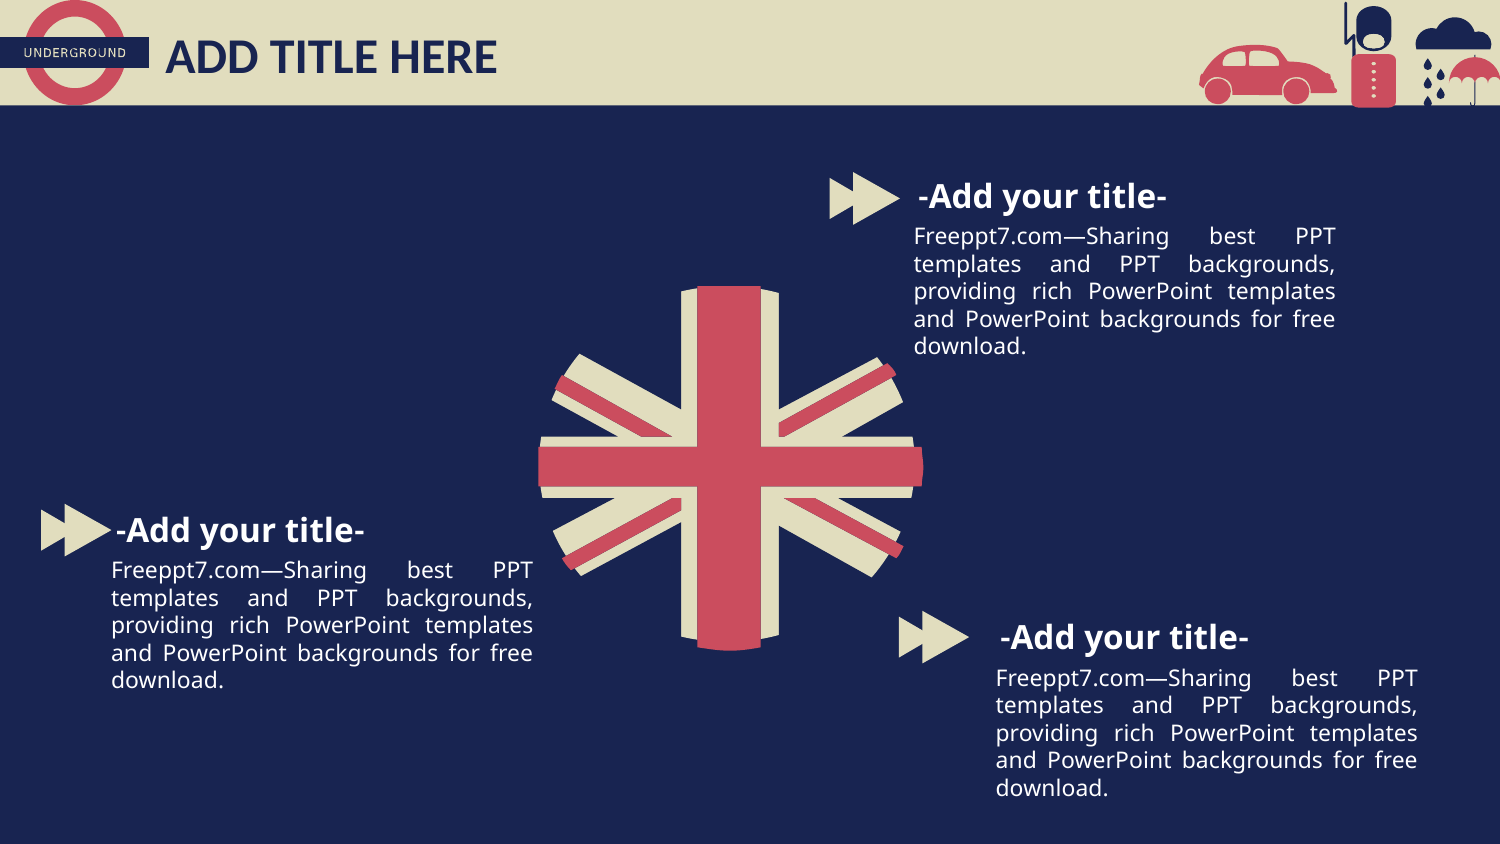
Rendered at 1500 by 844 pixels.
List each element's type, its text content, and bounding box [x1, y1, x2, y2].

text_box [538, 285, 924, 651]
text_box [0, 0, 1500, 108]
text_box -Add your title- [907, 169, 1267, 221]
text_box -Add your title- [112, 503, 464, 555]
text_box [898, 610, 970, 664]
text_box Freeppt7.com—Sharing best PPT templates and PPT backgrounds, providing rich PowerPoint templates and PowerPoint backgrounds for free download. [984, 657, 1430, 834]
text_box Freeppt7.com—Sharing best PPT templates and PPT backgrounds, providing rich PowerPoint templates and PowerPoint backgrounds for free download. [99, 550, 546, 727]
text_box -Add your title- [989, 610, 1349, 662]
text_box Freeppt7.com—Sharing best PPT templates and PPT backgrounds, providing rich PowerPoint templates and PowerPoint backgrounds for free download. [902, 216, 1348, 393]
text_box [829, 171, 901, 226]
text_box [40, 503, 112, 557]
